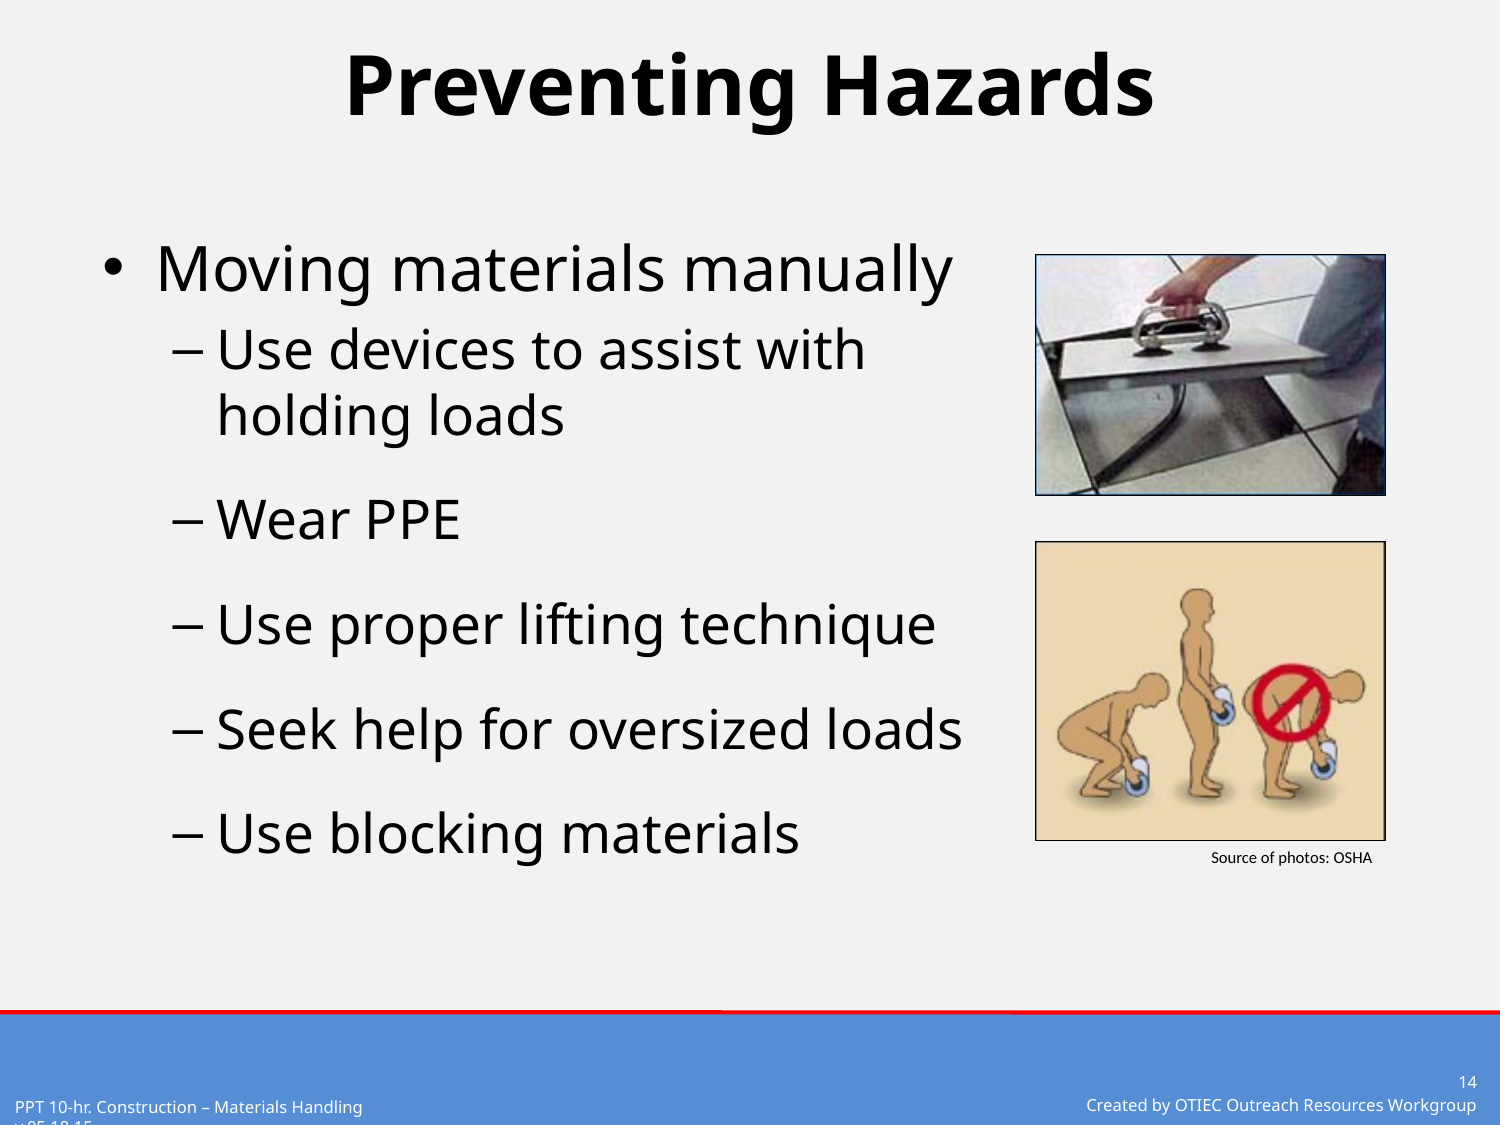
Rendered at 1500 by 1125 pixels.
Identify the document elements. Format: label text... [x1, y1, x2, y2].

text_box Source of photos: OSHA [1149, 846, 1388, 875]
picture [1035, 541, 1386, 841]
picture [1035, 254, 1386, 496]
list Moving materials manually Use devices to assist with holding loads Wear PPE Use proper lifting technique Seek help for oversized loads Use blocking materials [87, 221, 1013, 883]
title Preventing Hazards [75, 24, 1425, 213]
